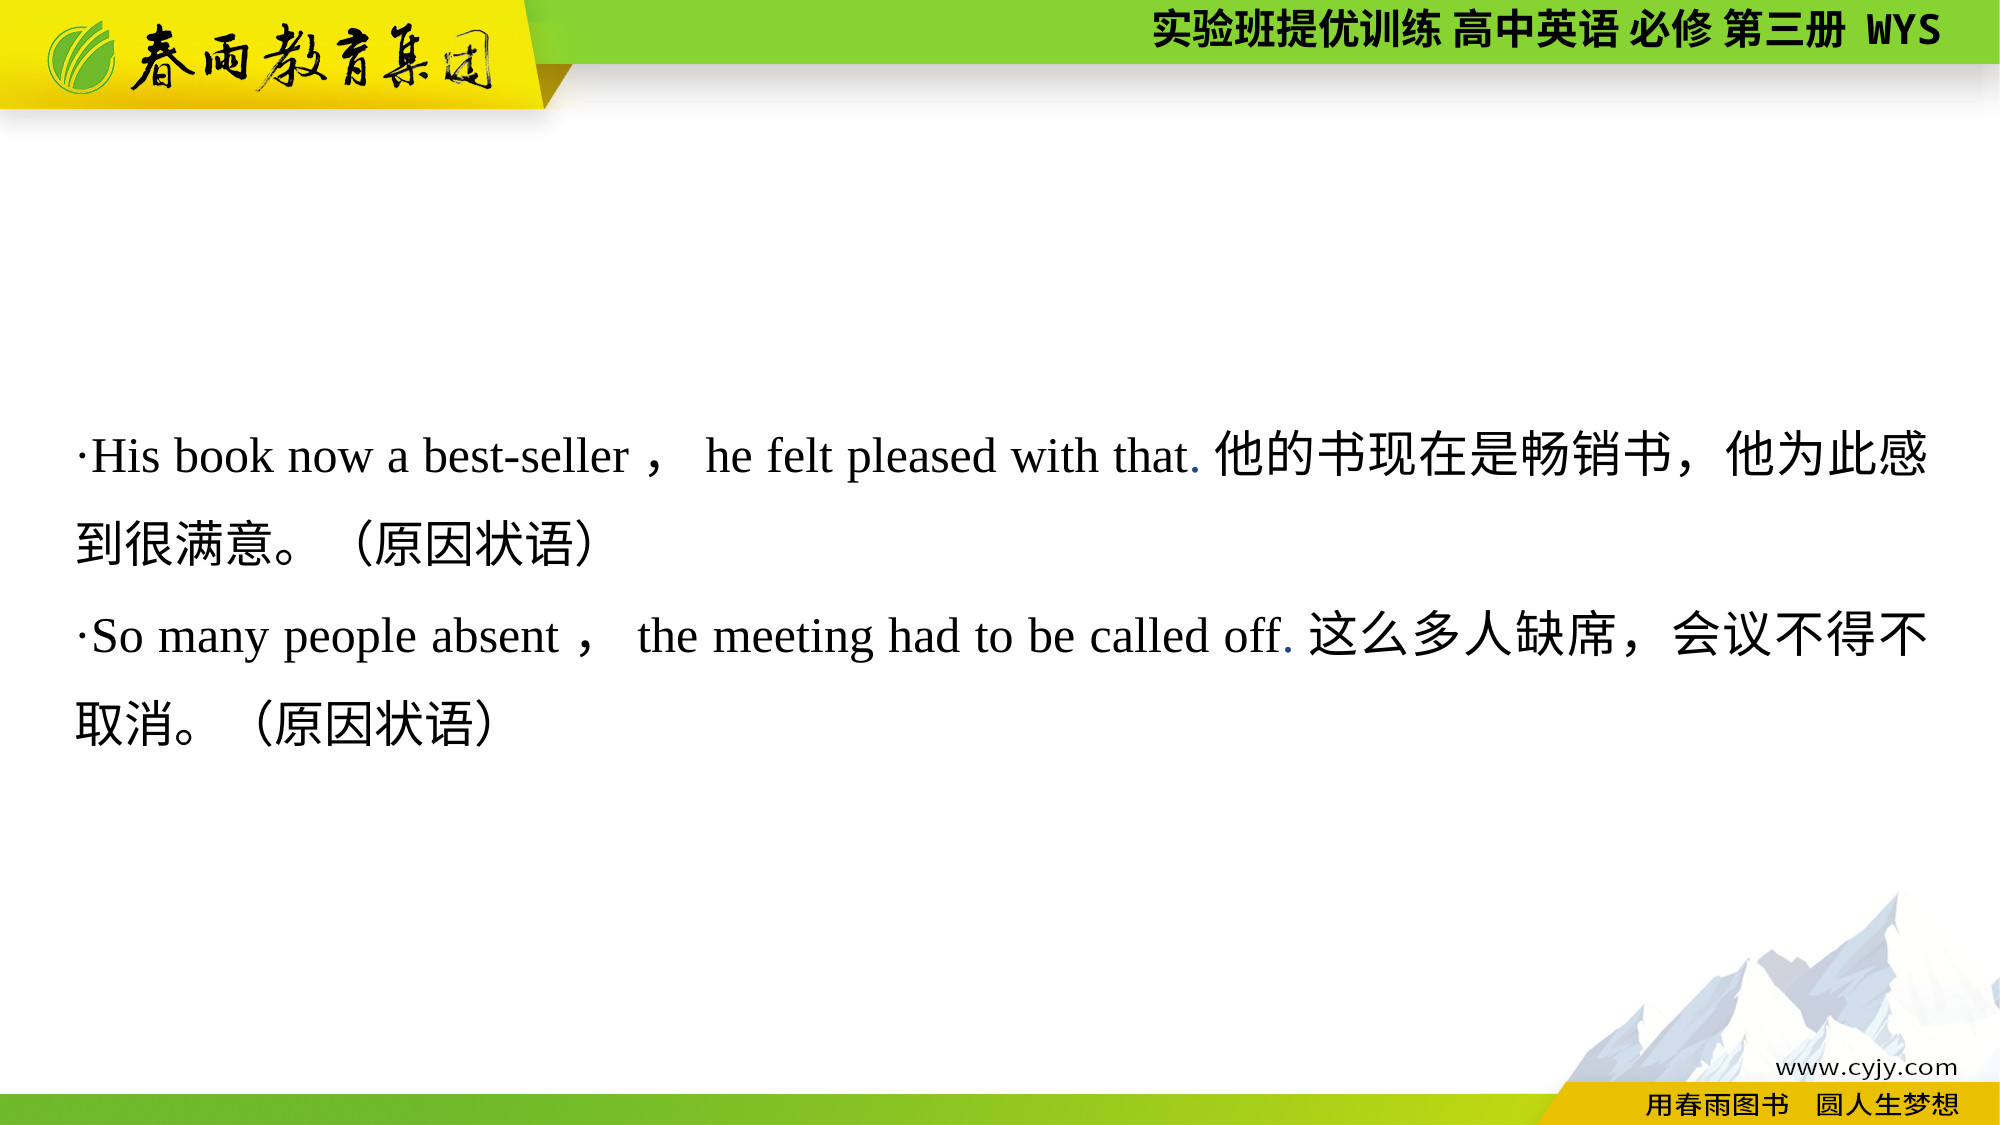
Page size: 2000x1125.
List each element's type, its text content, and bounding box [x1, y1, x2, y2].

picture [0, 0, 2000, 1125]
list ·His book now a best-seller，he felt pleased with that.他的书现在是畅销书，他为此感到很满意。（原因状语） ·So many people absent，the meeting had to be called off.这么多人缺席，会议不得不取消。（原因状语） [59, 385, 1944, 753]
